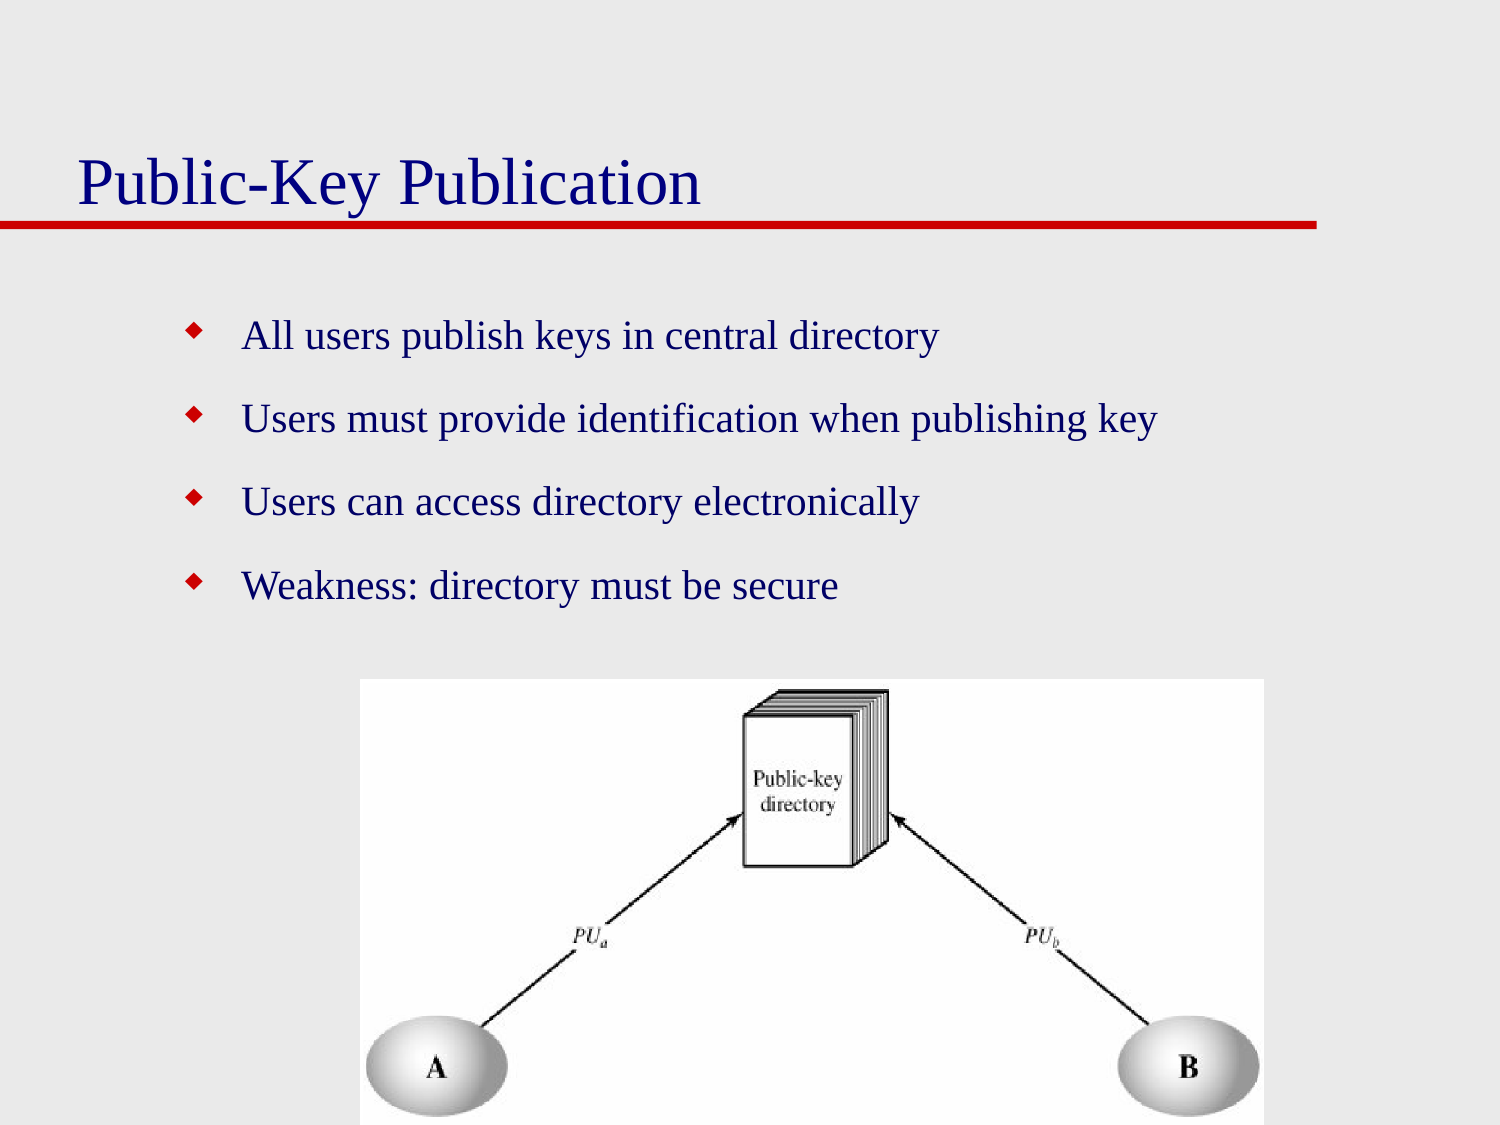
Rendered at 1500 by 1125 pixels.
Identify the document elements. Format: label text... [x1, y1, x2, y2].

picture [359, 679, 1264, 1125]
title Public-Key Publication [62, 43, 1338, 226]
list All users publish keys in central directory Users must provide identification when publishing key Users can access directory electronically Weakness: directory must be secure [169, 274, 1438, 951]
